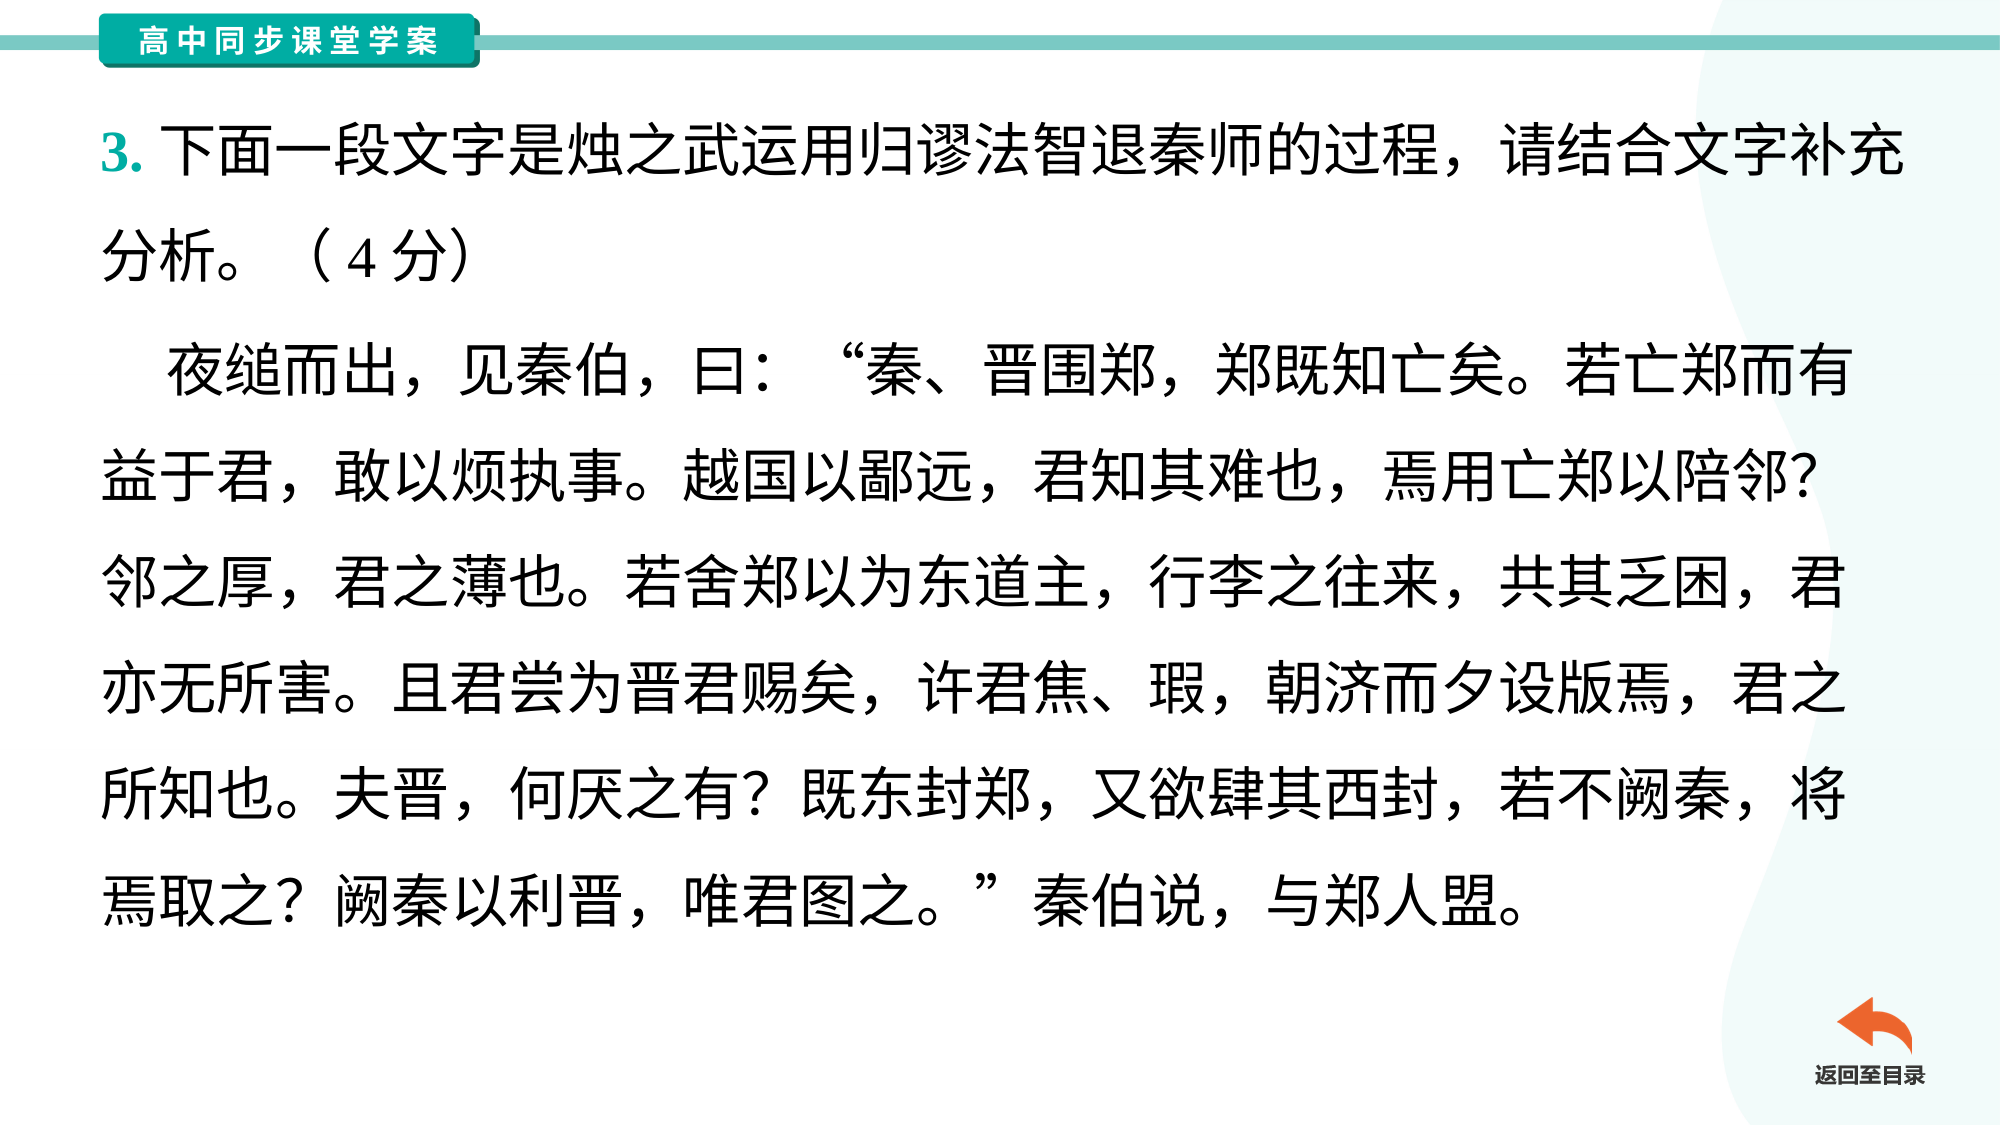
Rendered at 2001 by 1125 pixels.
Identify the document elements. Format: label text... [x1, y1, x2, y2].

text_box 夜缒而出，见秦伯，曰：“秦、晋围郑，郑既知亡矣。若亡郑而有 益于君，敢以烦执事。越国以鄙远，君知其难也，焉用亡郑以陪邻？ 邻之厚，君之薄也。若舍郑以为东道主，行李之往来，共其乏困，君 亦无所害。且君尝为晋君赐矣，许君焦、瑕，朝济而夕设版焉，君之 所知也。夫晋，何厌之有？既东封郑，又欲肆其西封，若不阙秦，将 焉取之？阙秦以利晋，唯君图之。”秦伯说，与郑人盟。 [100, 296, 1899, 934]
text_box 3.下面一段文字是烛之武运用归谬法智退秦师的过程，请结合文字补充 分析。（4分） [100, 76, 1899, 290]
picture [0, 0, 2000, 1125]
